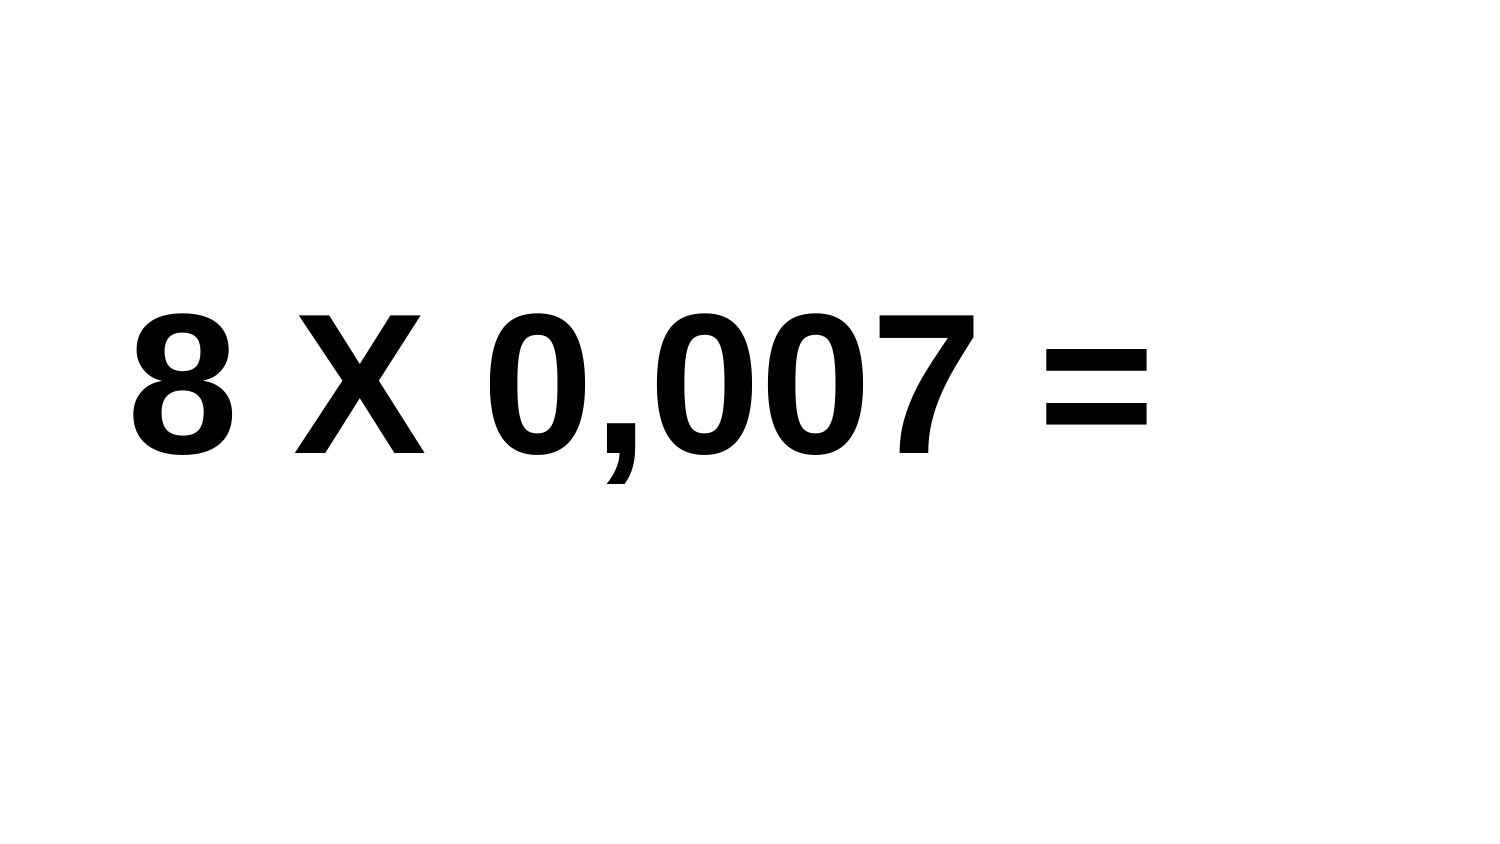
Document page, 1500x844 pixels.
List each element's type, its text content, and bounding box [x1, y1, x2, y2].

text_box 8 X 0,007 = [112, 318, 1388, 509]
